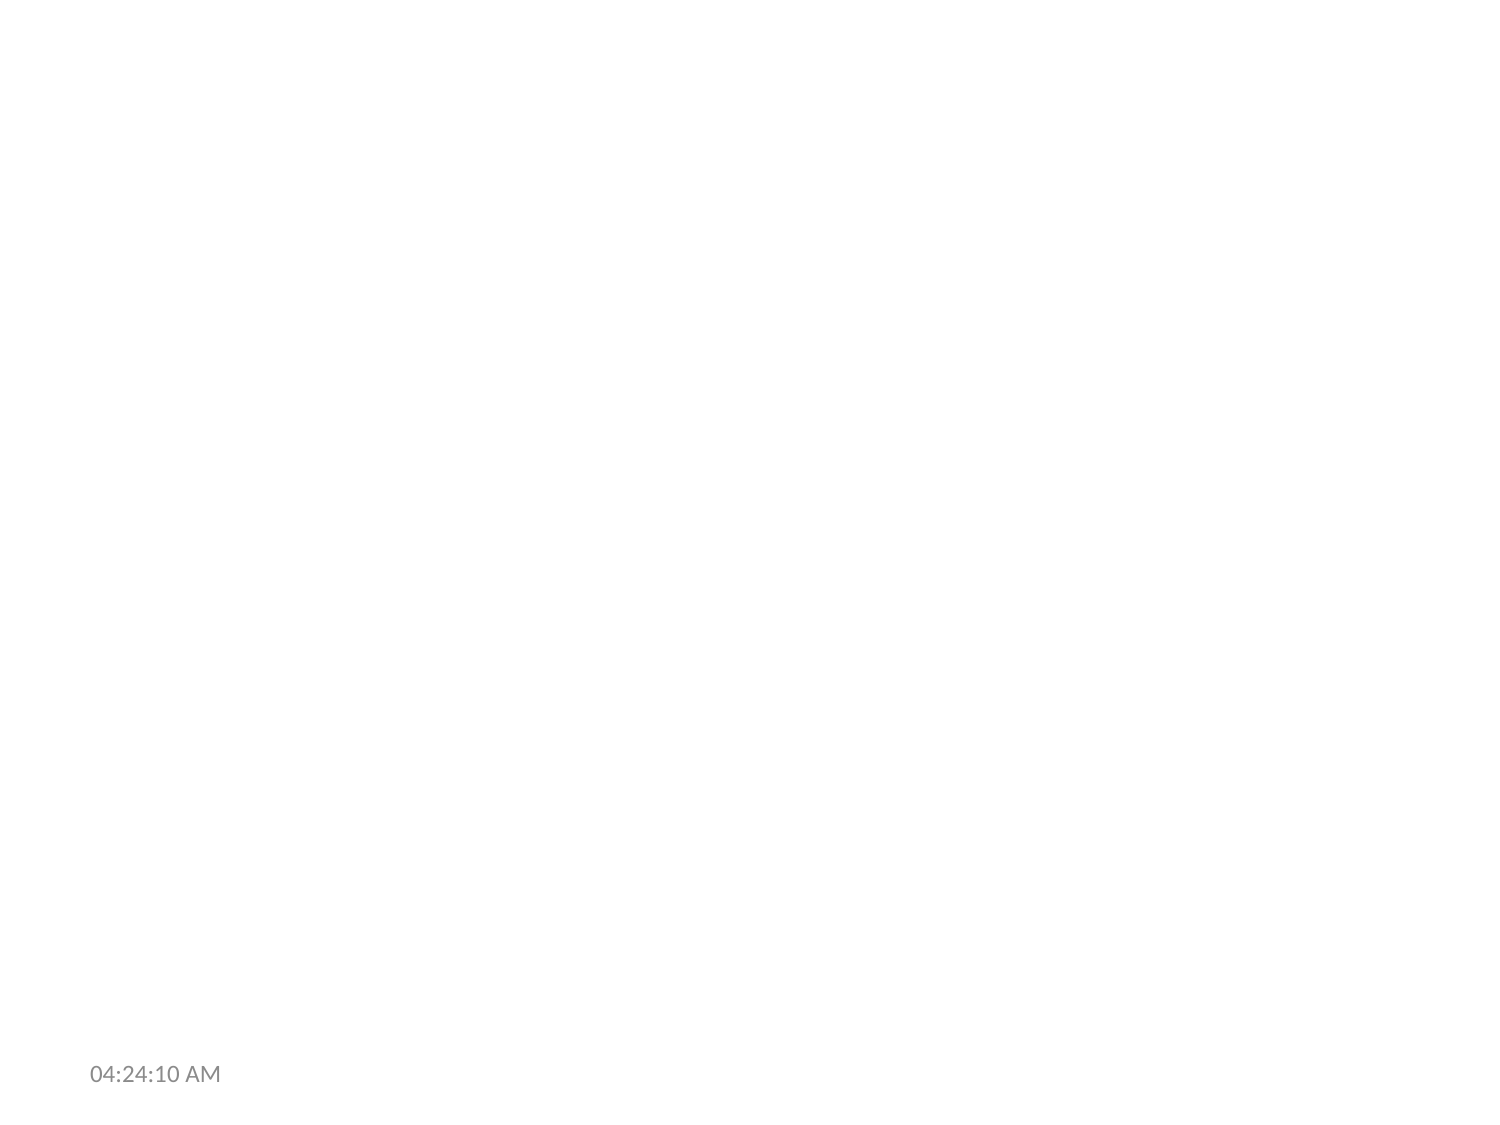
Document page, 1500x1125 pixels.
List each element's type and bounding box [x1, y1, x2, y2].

slide_number [75, 1042, 425, 1103]
